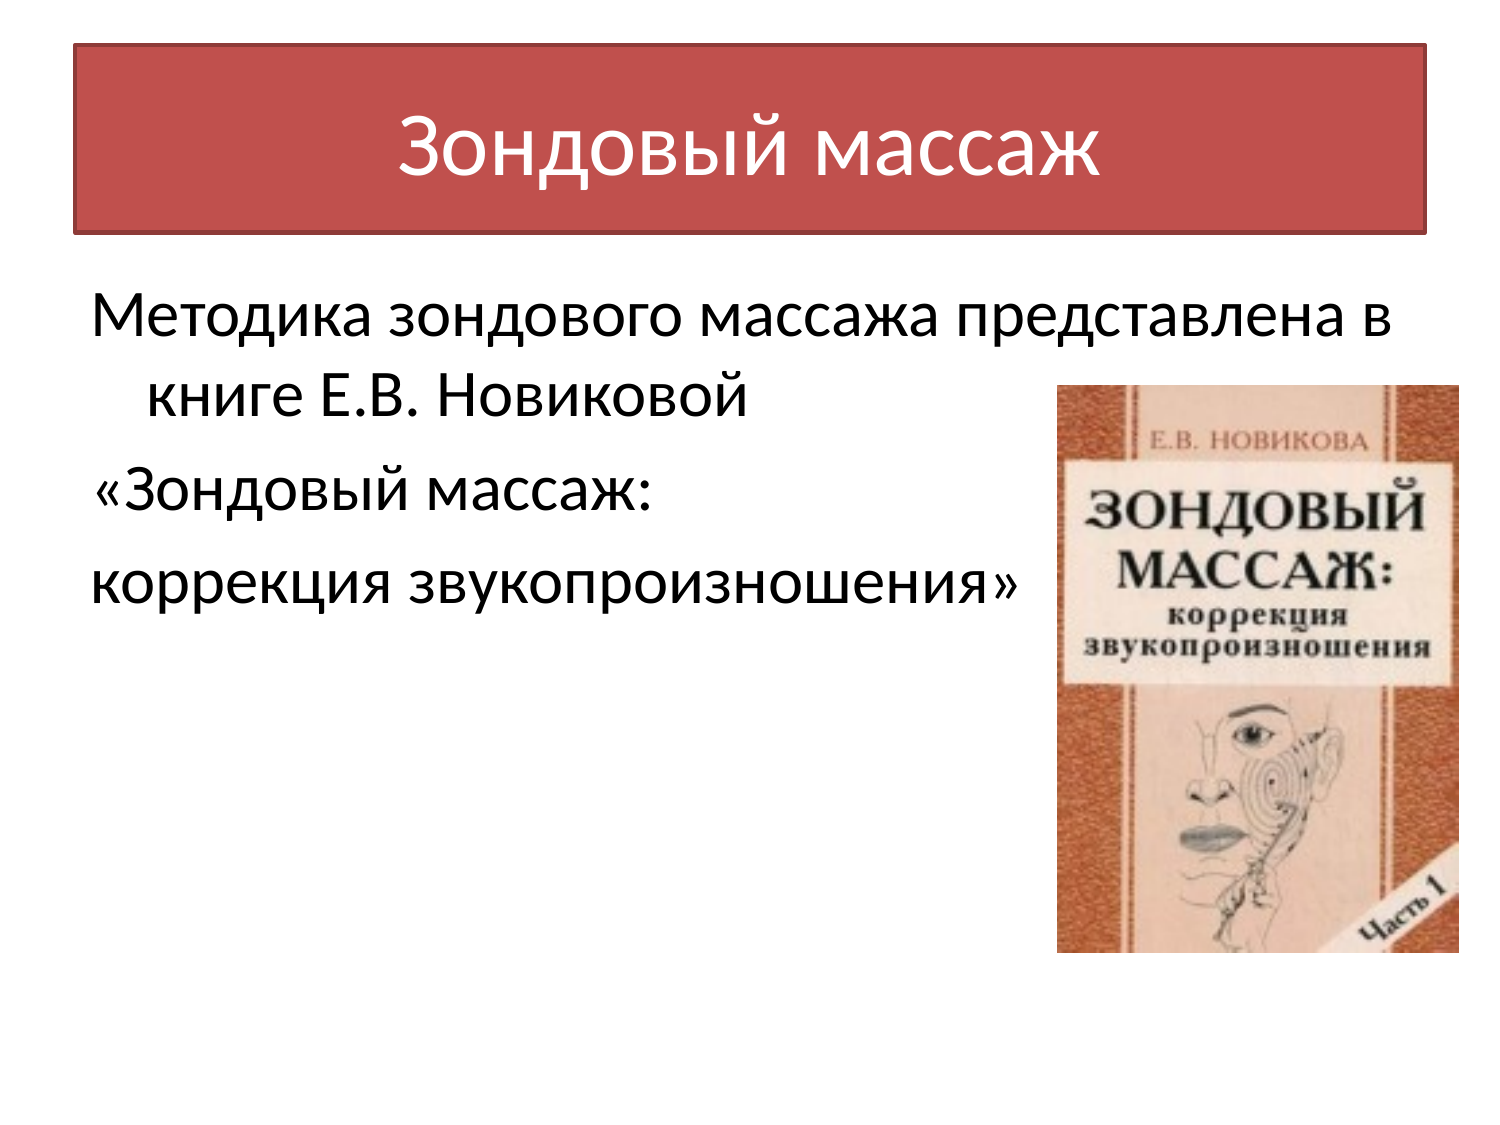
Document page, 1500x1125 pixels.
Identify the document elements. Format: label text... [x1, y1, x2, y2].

title Зондовый массаж [73, 43, 1427, 235]
list Методика зондового массажа представлена в книге Е.В. Новиковой «Зондовый массаж: коррекция звукопроизношения» [75, 262, 1425, 1005]
picture [1056, 385, 1459, 953]
